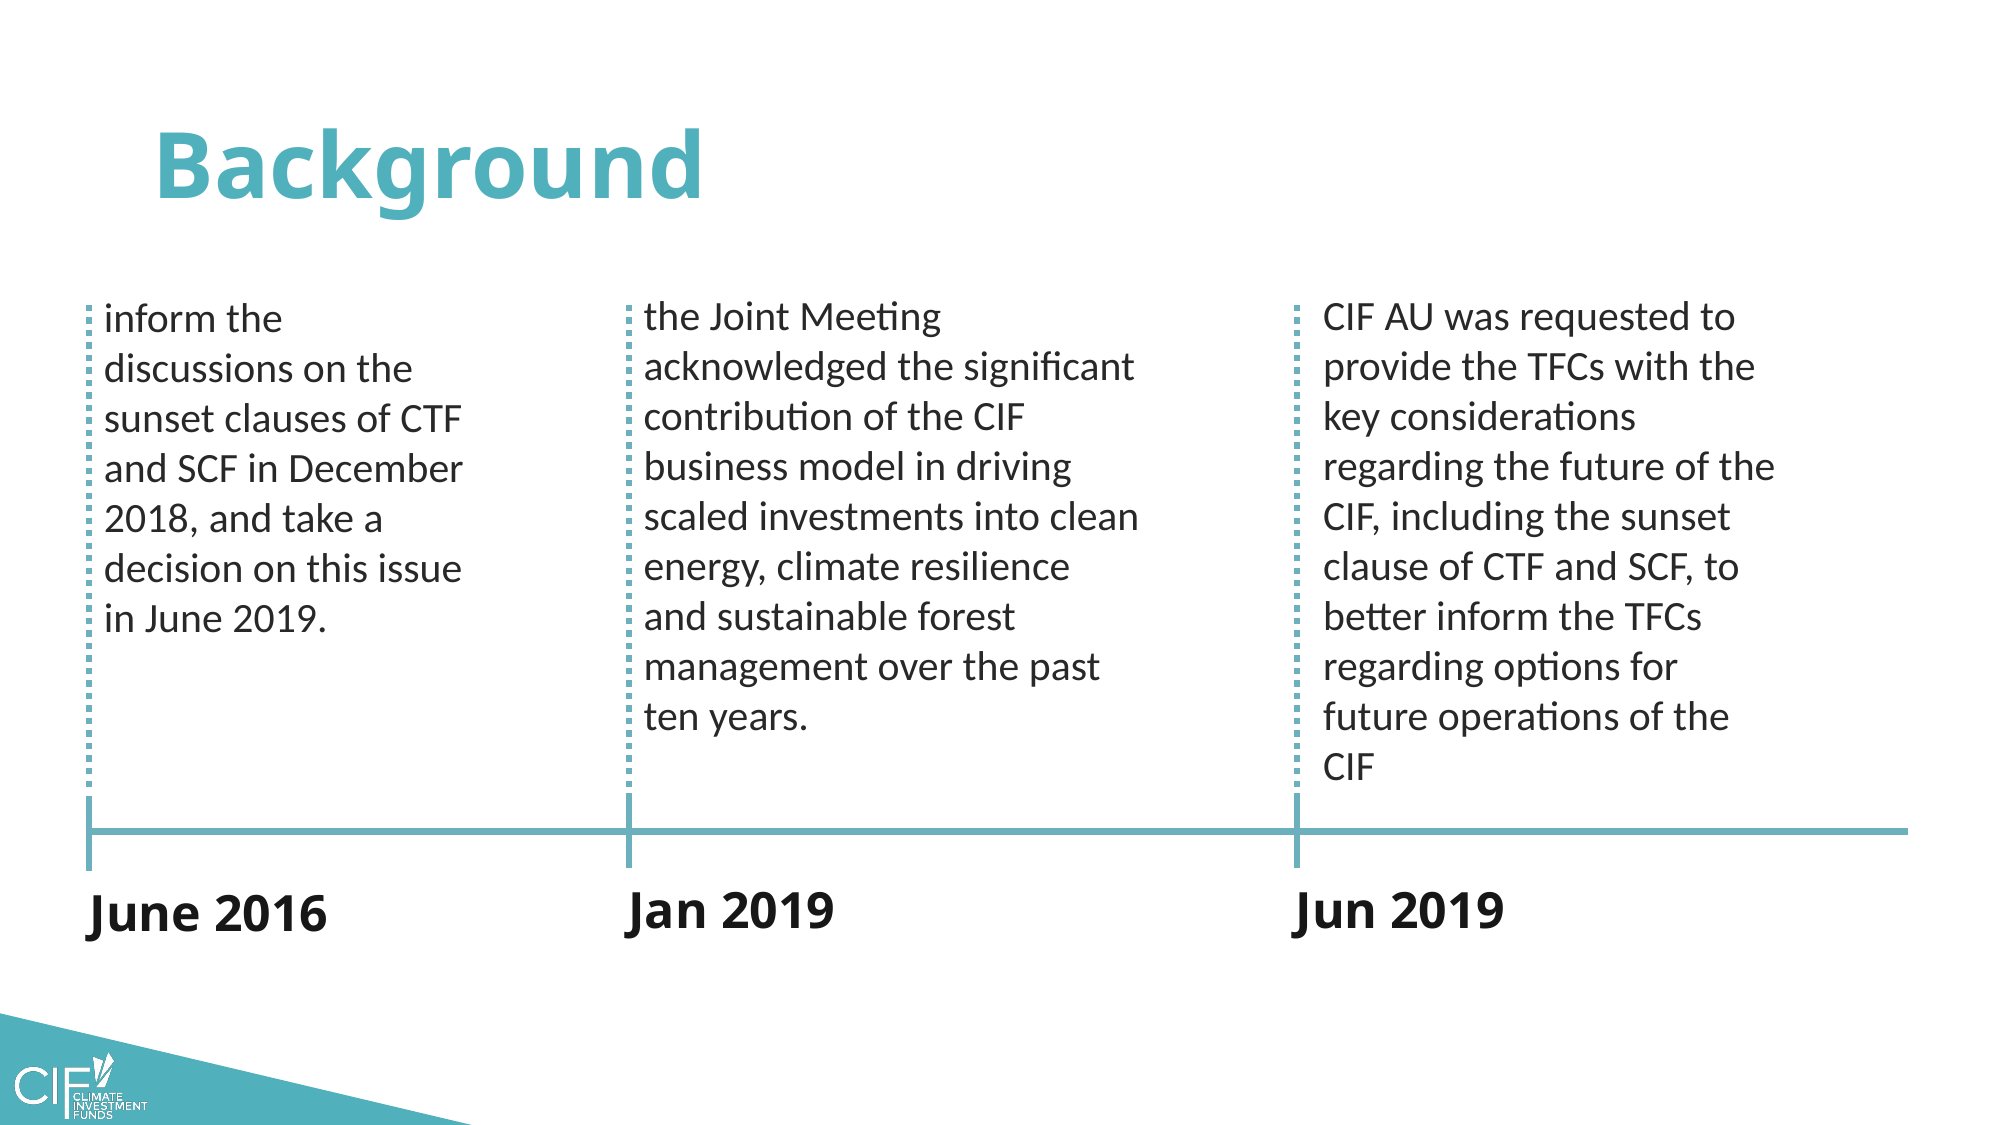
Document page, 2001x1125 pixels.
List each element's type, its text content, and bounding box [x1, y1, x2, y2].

text_box June 2016 [74, 874, 344, 950]
title Background [137, 59, 1863, 278]
text_box the Joint Meeting acknowledged the significant contribution of the CIF business model in driving scaled investments into clean energy, climate resilience and sustainable forest management over the past ten years. [628, 281, 1155, 747]
text_box Jun 2019 [1280, 871, 1520, 946]
text_box CIF AU was requested to provide the TFCs with the key considerations regarding the future of the CIF, including the sunset clause of CTF and SCF, to better inform the TFCs regarding options for future operations of the CIF [1308, 281, 1802, 797]
text_box Jan 2019 [613, 871, 850, 946]
text_box inform the discussions on the sunset clauses of CTF and SCF in December 2018, and take a decision on this issue in June 2019. [89, 283, 487, 649]
